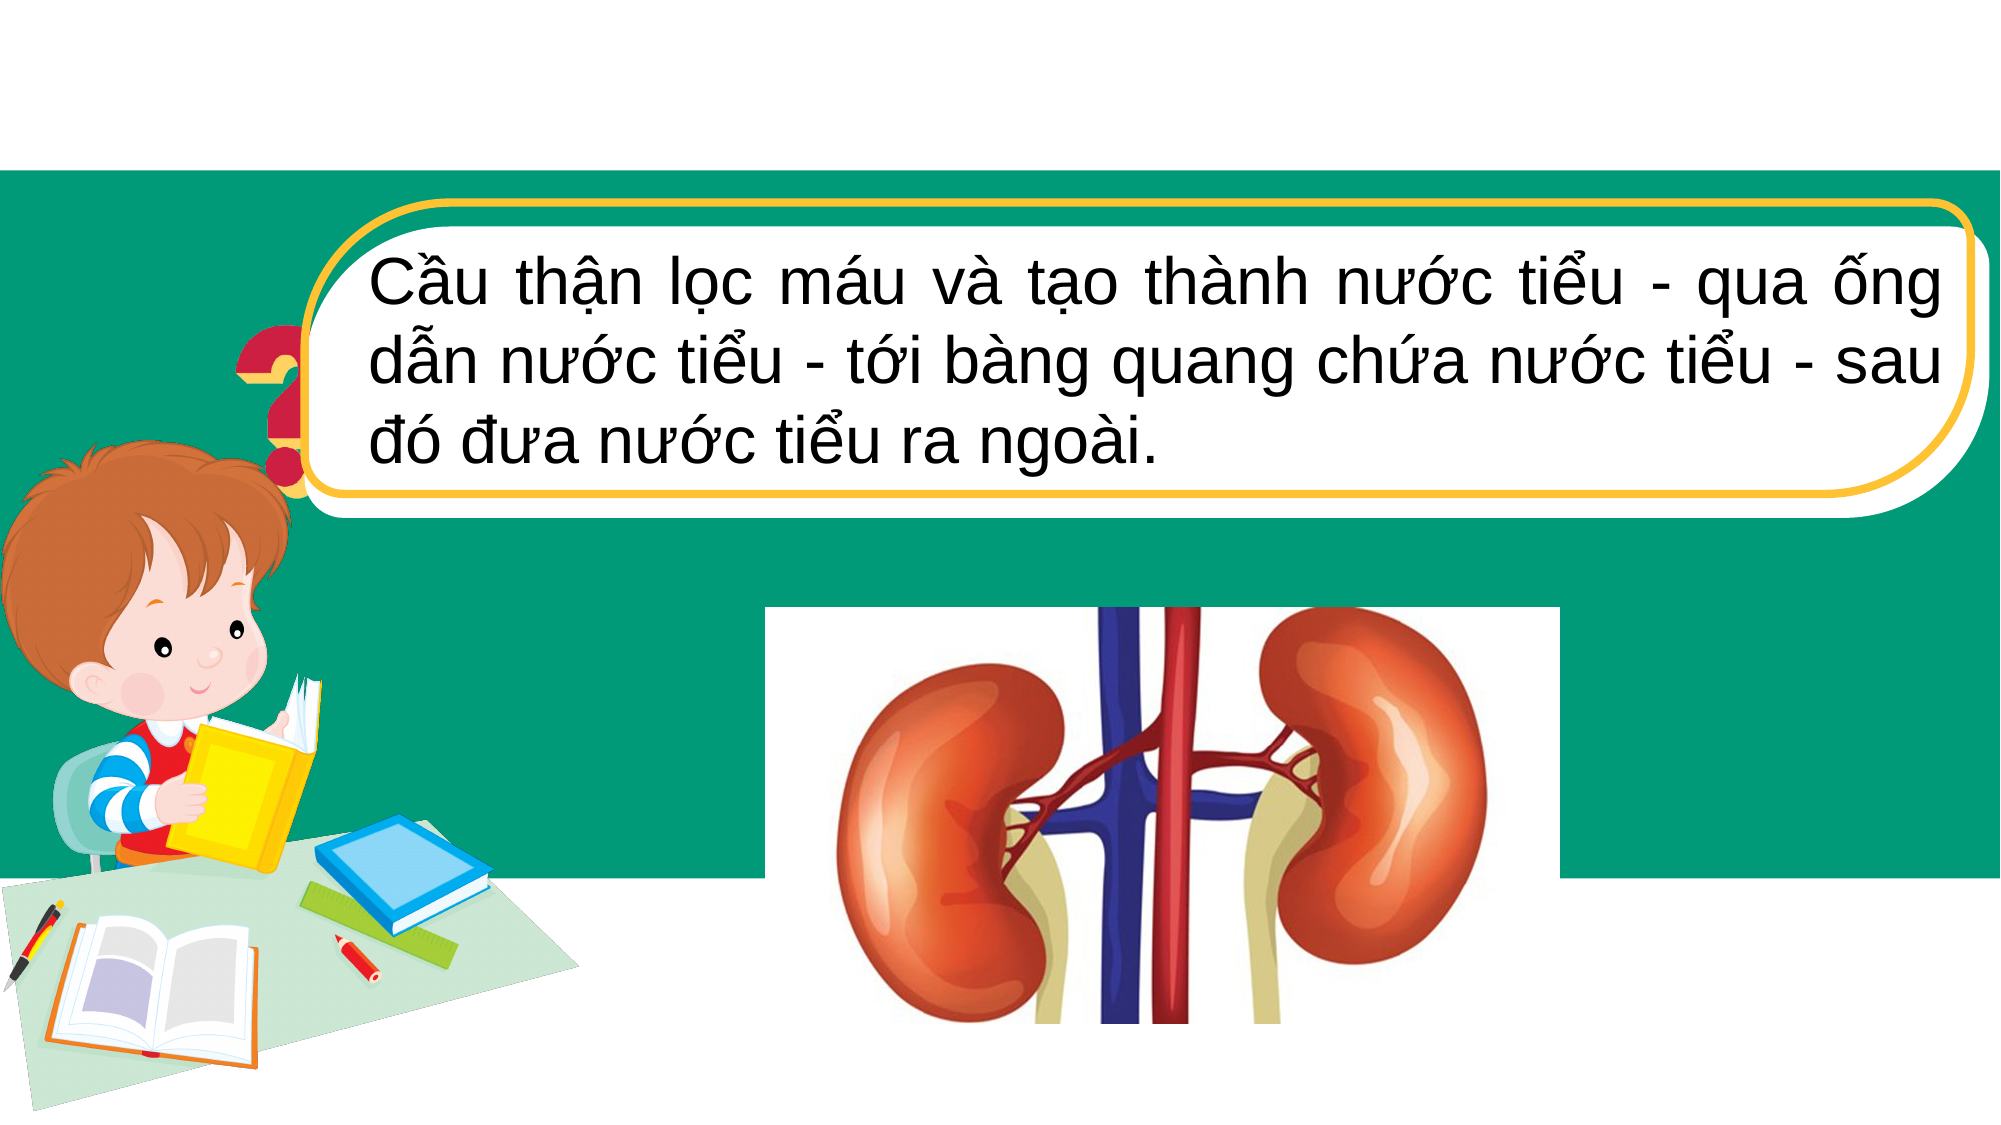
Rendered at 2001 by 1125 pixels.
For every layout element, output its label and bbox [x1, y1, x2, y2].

picture [0, 317, 579, 1111]
picture [765, 606, 1560, 1024]
text_box [304, 202, 1990, 518]
text_box [0, 169, 2000, 879]
